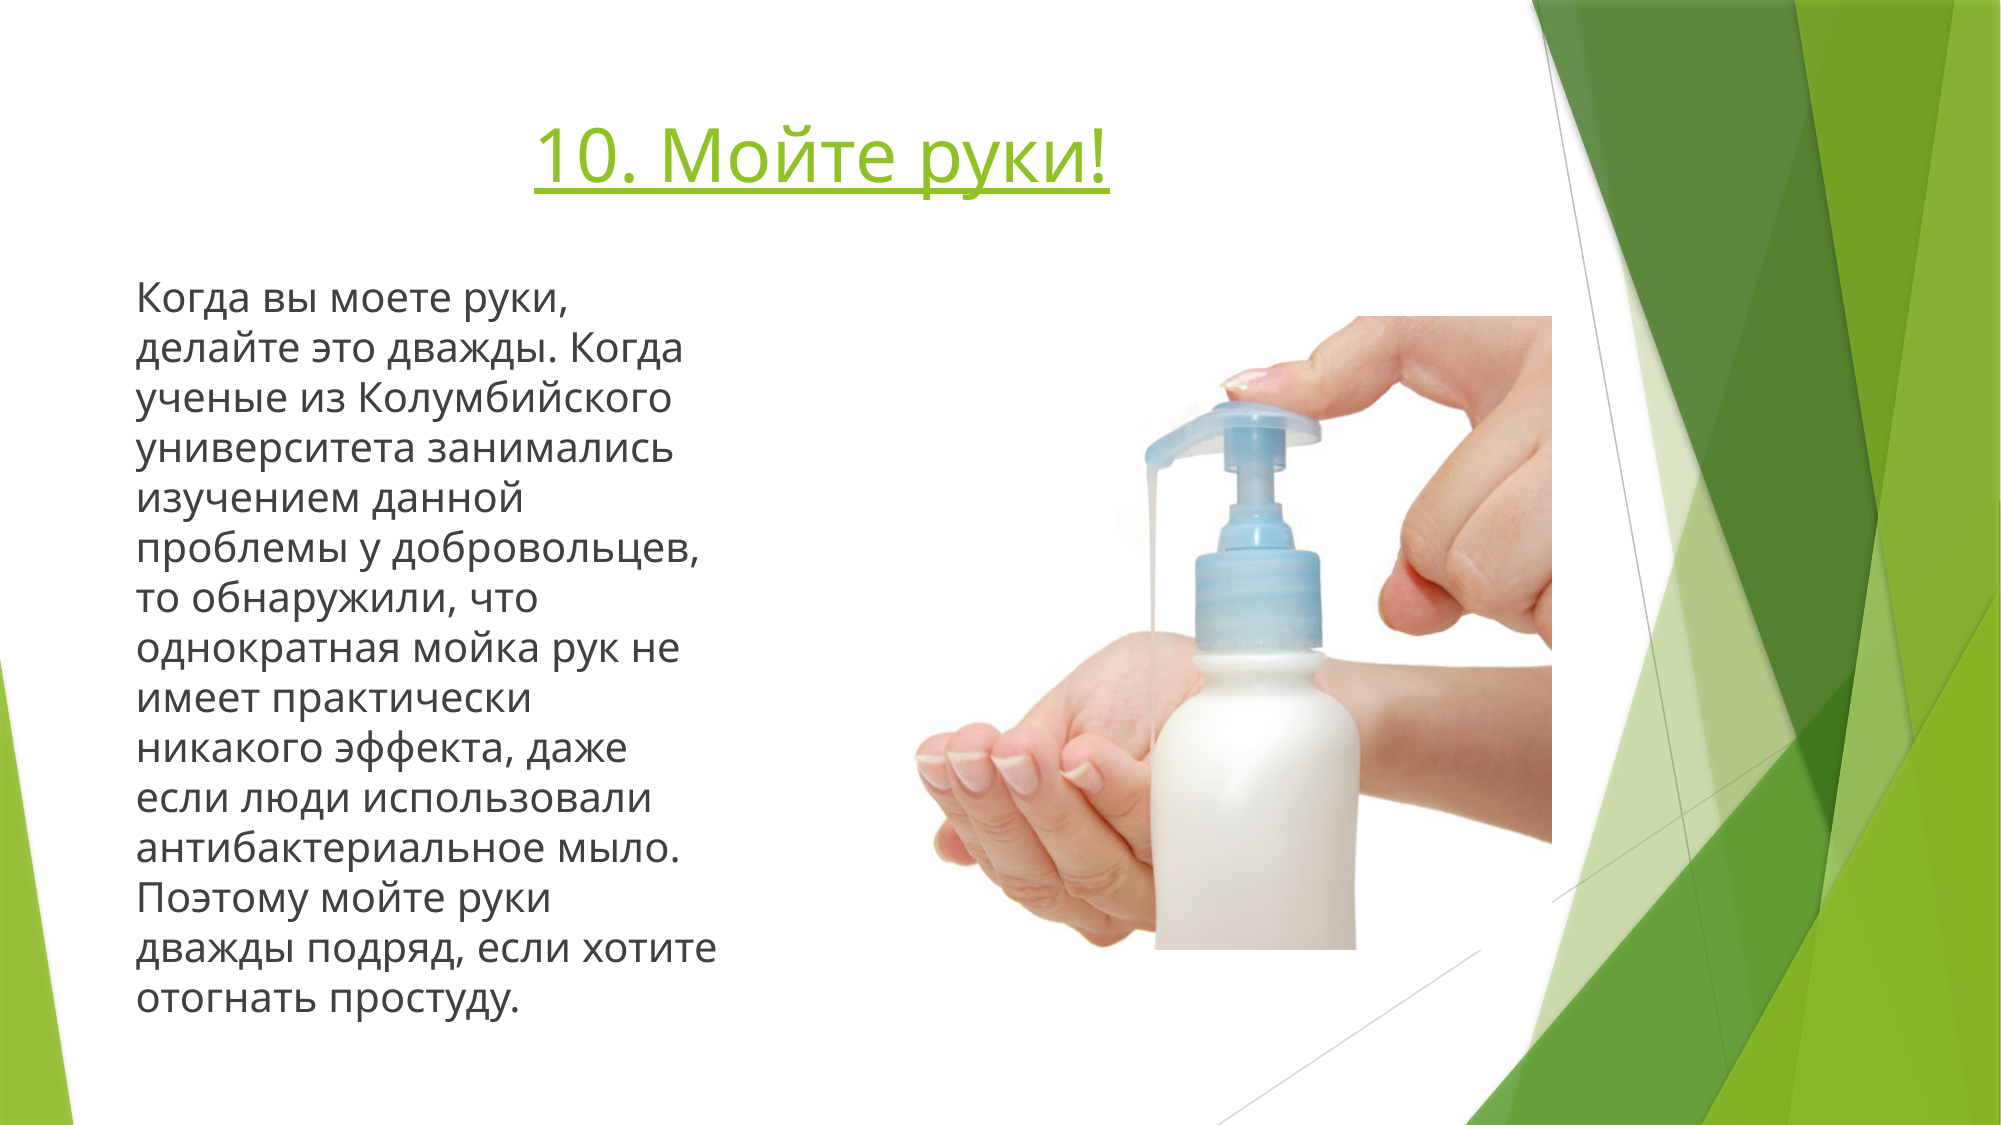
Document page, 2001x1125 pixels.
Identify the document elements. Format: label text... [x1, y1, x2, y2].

picture [754, 316, 1552, 950]
list Когда вы моете руки, делайте это дважды. Когда ученые из Колумбийского университета занимались изучением данной проблемы у добровольцев, то обнаружили, что однократная мойка рук не имеет практически никакого эффекта, даже если люди использовали антибактериальное мыло. Поэтому мойте руки дважды подряд, если хотите отогнать простуду. [120, 262, 733, 918]
title 10. Мойте руки! [518, 99, 1929, 317]
